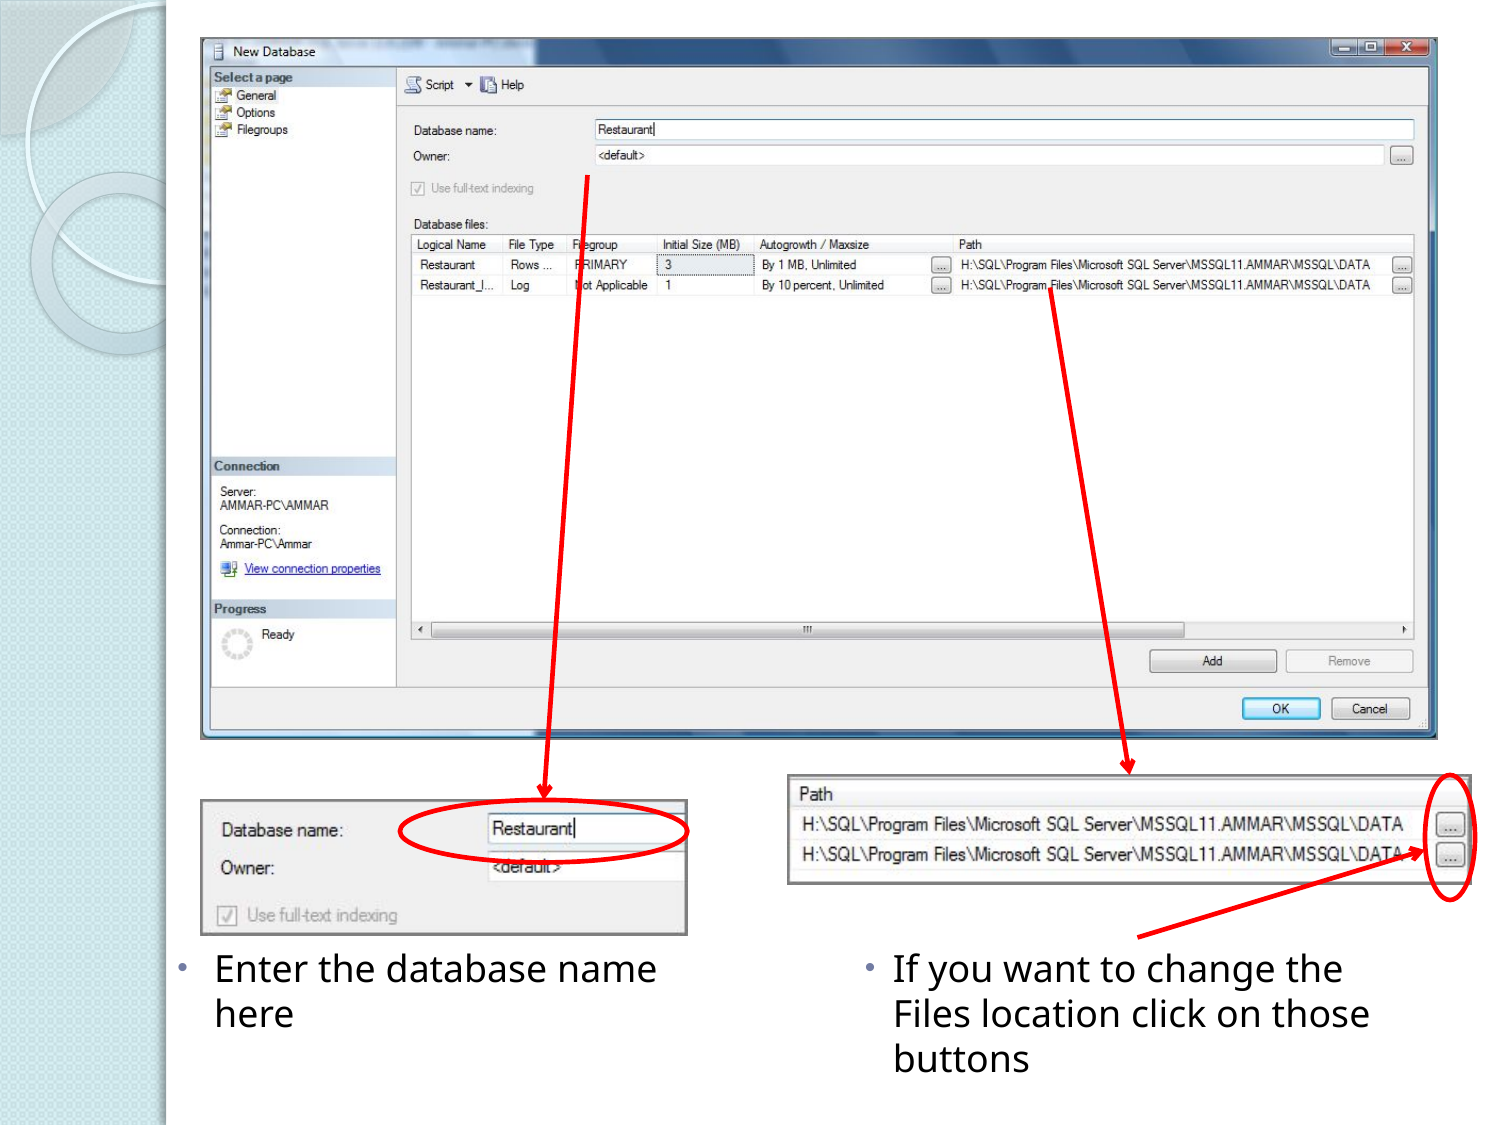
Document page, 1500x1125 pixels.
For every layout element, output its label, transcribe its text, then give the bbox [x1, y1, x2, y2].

picture [787, 774, 1473, 885]
picture [199, 37, 1438, 740]
picture [199, 799, 688, 937]
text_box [1049, 287, 1130, 776]
text_box Enter the database name here [162, 937, 688, 1043]
text_box If you want to change the Files location click on those buttons [849, 937, 1425, 1088]
text_box [1436, 894, 1464, 903]
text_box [1137, 849, 1426, 938]
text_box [543, 174, 588, 801]
